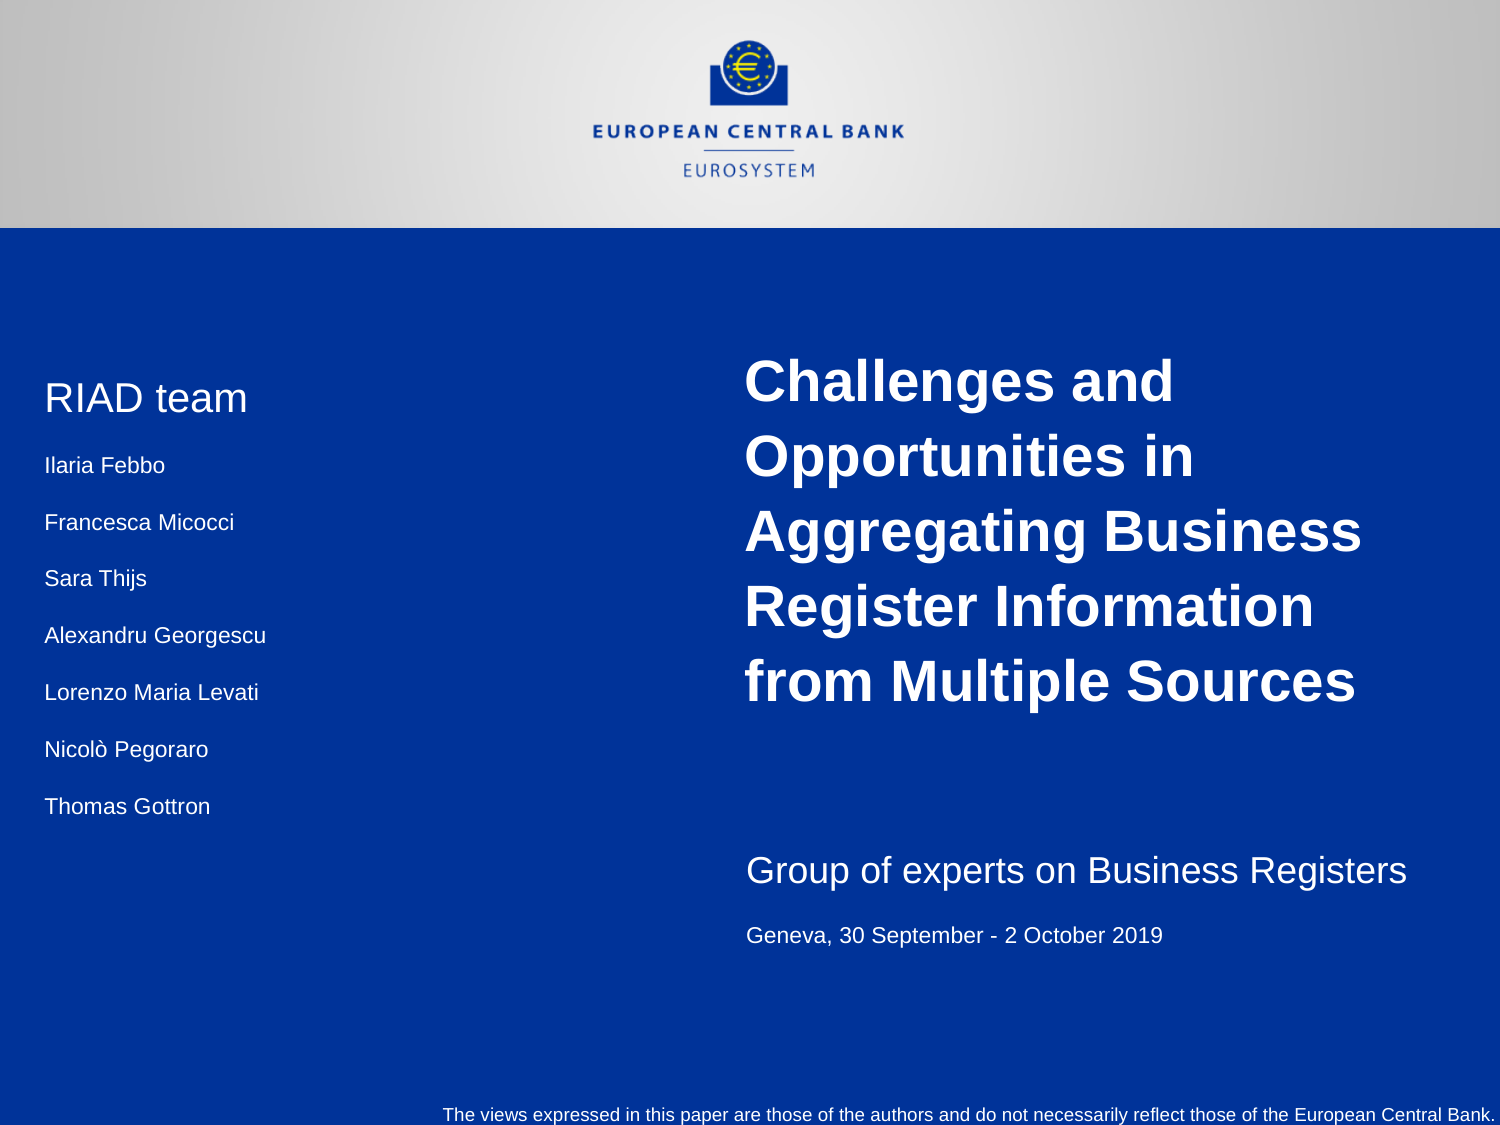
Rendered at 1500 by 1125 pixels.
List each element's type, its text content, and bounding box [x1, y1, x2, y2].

title Challenges and Opportunities in Aggregating Business Register Information from Multiple Sources [745, 338, 1431, 817]
text_box RIAD team Ilaria Febbo Francesca Micocci Sara Thijs Alexandru Georgescu Lorenzo Maria Levati Nicolò Pegoraro Thomas Gottron [44, 338, 691, 882]
subtitle Group of experts on Business Registers Geneva, 30 September - 2 October 2019 [746, 798, 1432, 948]
text_box The views expressed in this paper are those of the authors and do not necessarily reflect those of the European Central Bank. [442, 1082, 1500, 1125]
picture [0, 0, 1500, 228]
